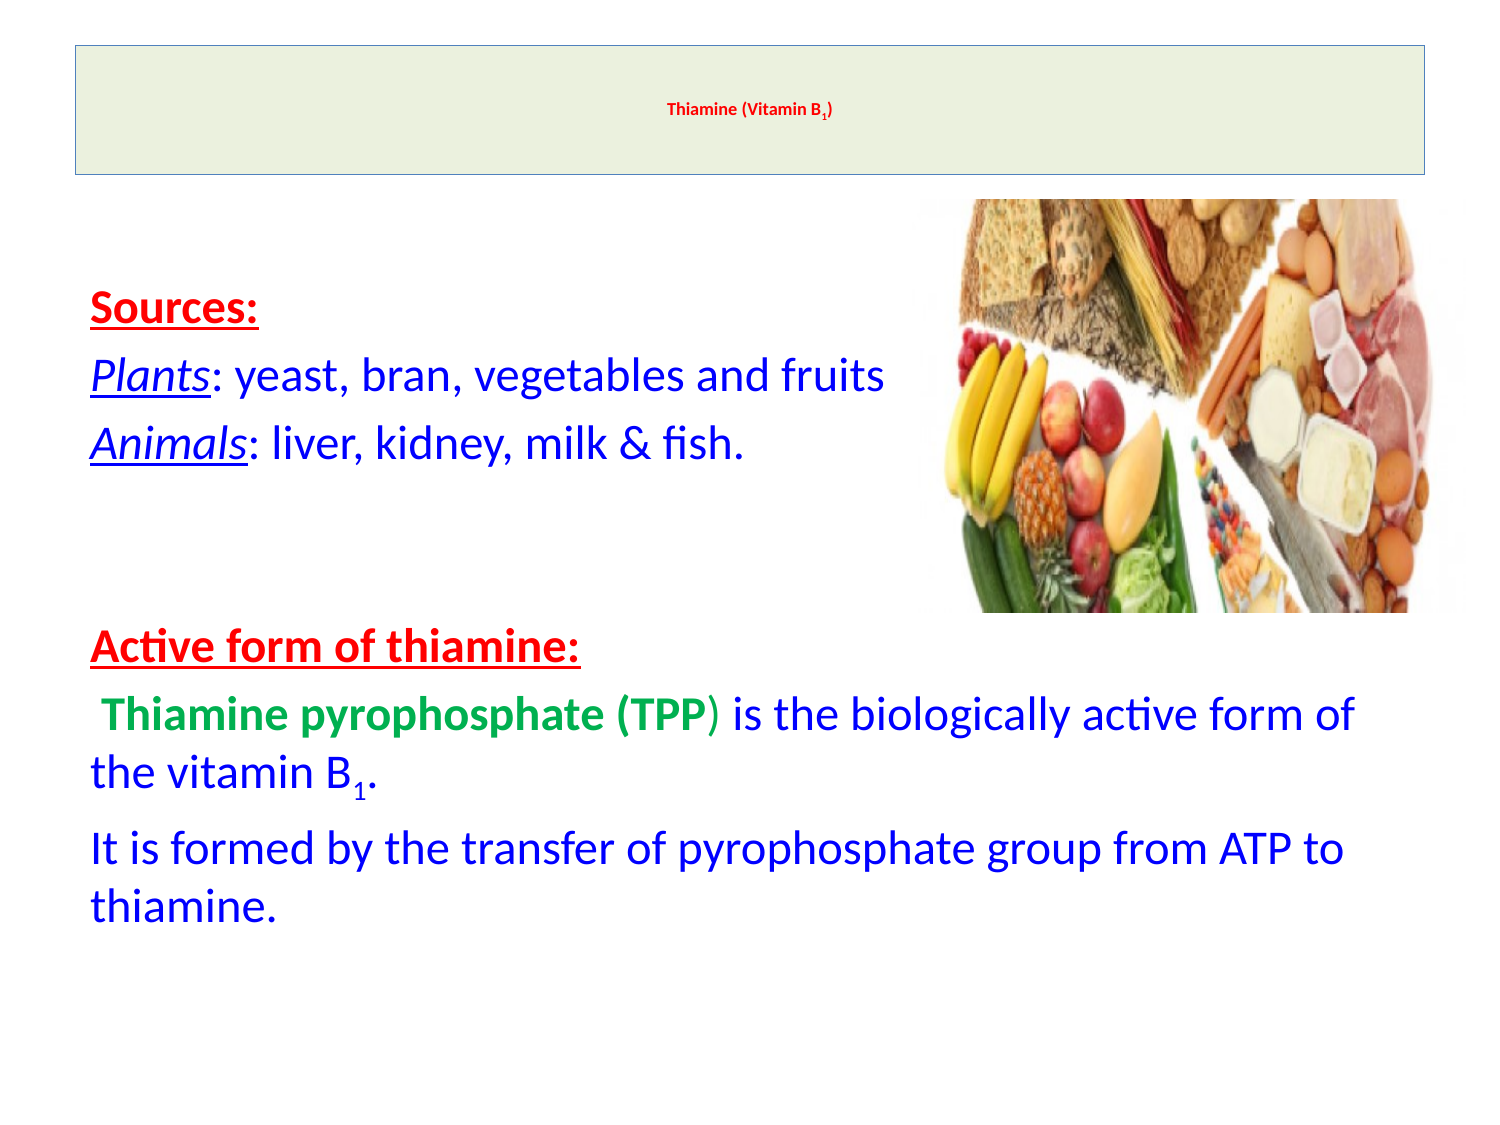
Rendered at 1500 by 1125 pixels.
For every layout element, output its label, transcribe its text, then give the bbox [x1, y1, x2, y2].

picture [912, 199, 1466, 613]
title Thiamine (Vitamin B1) [75, 45, 1425, 175]
list Sources: Plants: yeast, bran, vegetables and fruits Animals: liver, kidney, milk & fish. Active form of thiamine: Thiamine pyrophosphate (TPP) is the biologically active form of the vitamin B1. It is formed by the transfer of pyrophosphate group from ATP to thiamine. [75, 200, 1425, 943]
